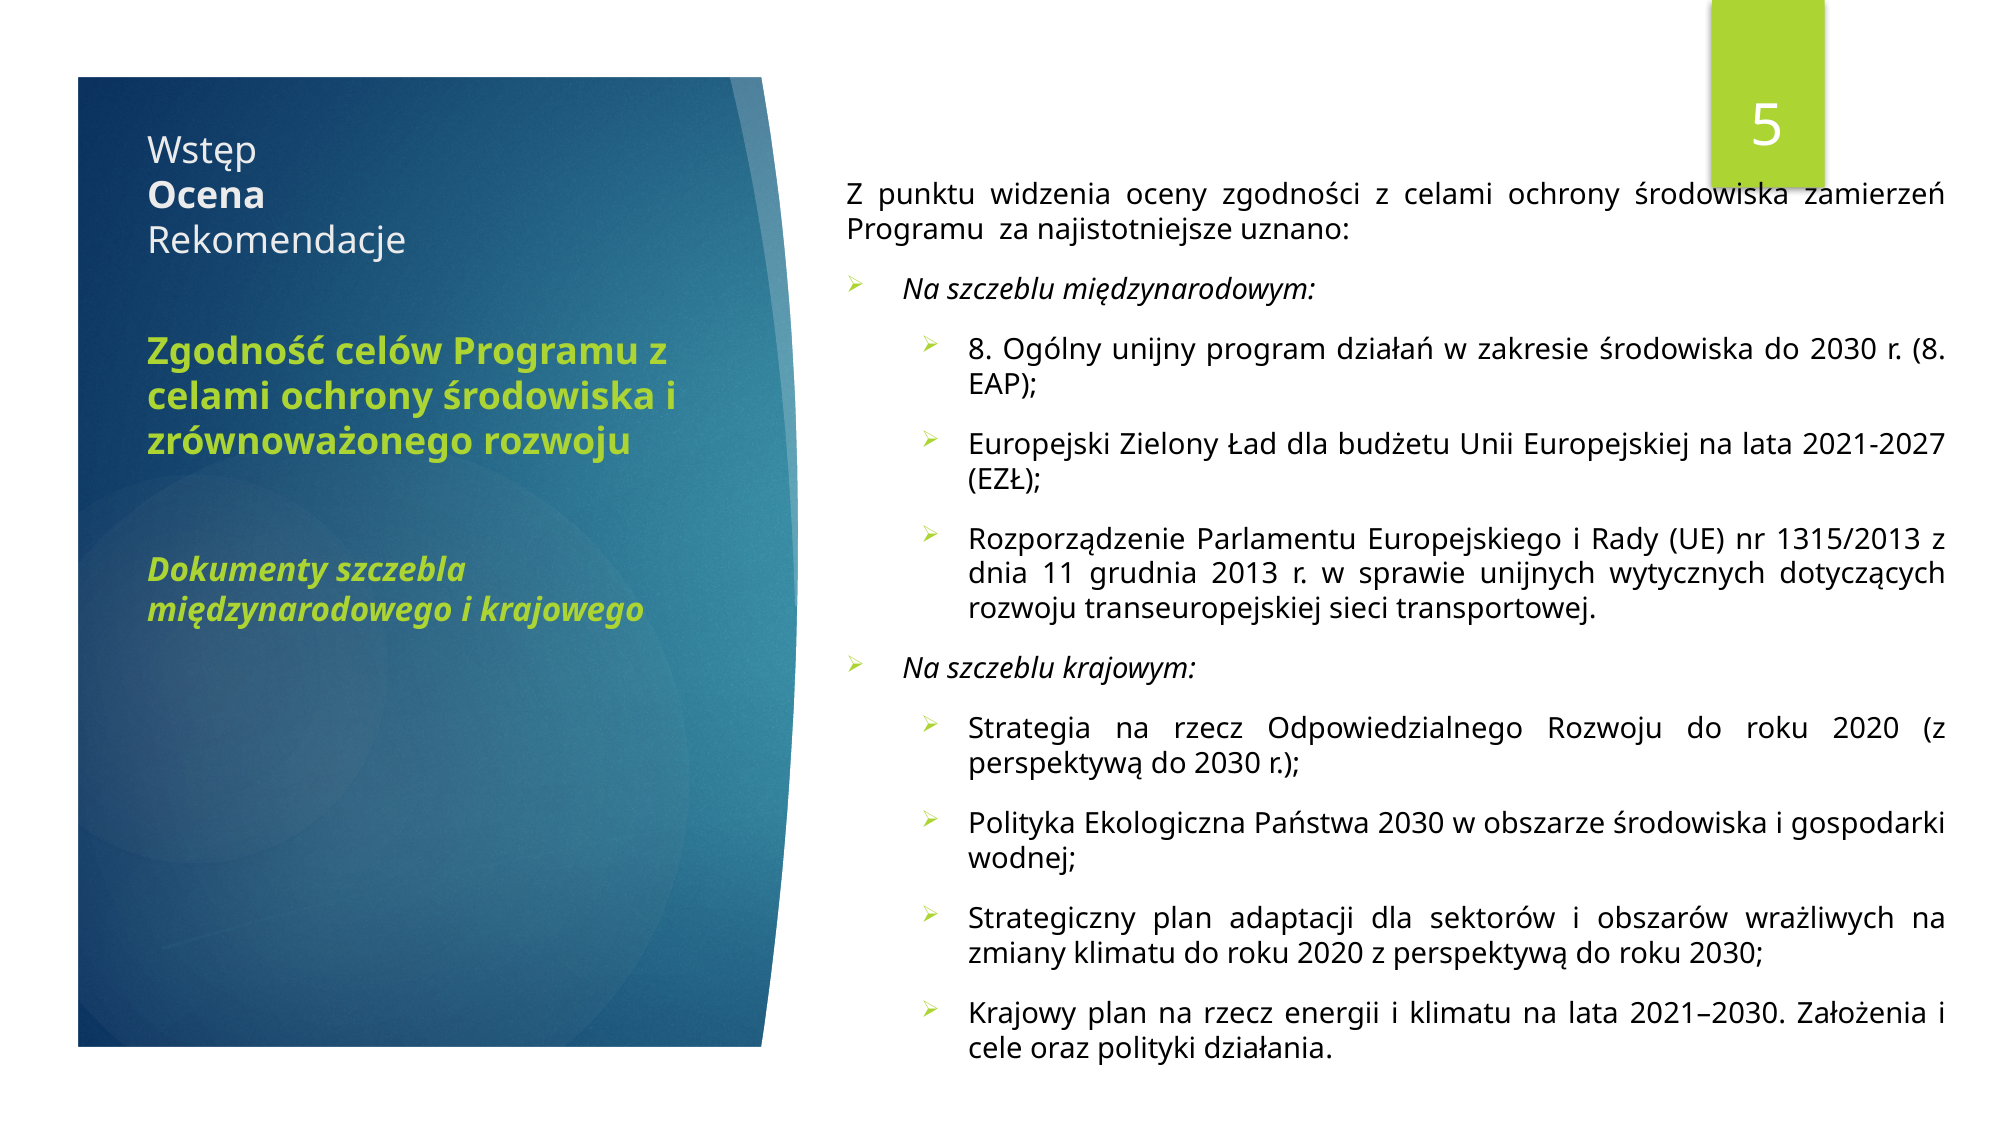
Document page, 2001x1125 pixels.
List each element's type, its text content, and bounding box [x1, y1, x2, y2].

text_box Wstęp Ocena Rekomendacje Zgodność celów Programu z celami ochrony środowiska i zrównoważonego rozwoju Dokumenty szczebla międzynarodowego i krajowego [131, 118, 753, 1012]
text_box Z punktu widzenia oceny zgodności z celami ochrony środowiska zamierzeń Programu za najistotniejsze uznano: Na szczeblu międzynarodowym: 8. Ogólny unijny program działań w zakresie środowiska do 2030 r. (8. EAP); Europejski Zielony Ład dla budżetu Unii Europejskiej na lata 2021-2027 (EZŁ); Rozporządzenie Parlamentu Europejskiego i Rady (UE) nr 1315/2013 z dnia 11 grudnia 2013 r. w sprawie unijnych wytycznych dotyczących rozwoju transeuropejskiej sieci transportowej. Na szczeblu krajowym: Strategia na rzecz Odpowiedzialnego Rozwoju do roku 2020 (z perspektywą do 2030 r.); Polityka Ekologiczna Państwa 2030 w obszarze środowiska i gospodarki wodnej; Strategiczny plan adaptacji dla sektorów i obszarów wrażliwych na zmiany klimatu do roku 2020 z perspektywą do roku 2030; Krajowy plan na rzecz energii i klimatu na lata 2021–2030. Założenia i cele oraz polityki działania. [831, 270, 1962, 1029]
slide_number 5 [1698, 48, 1836, 175]
